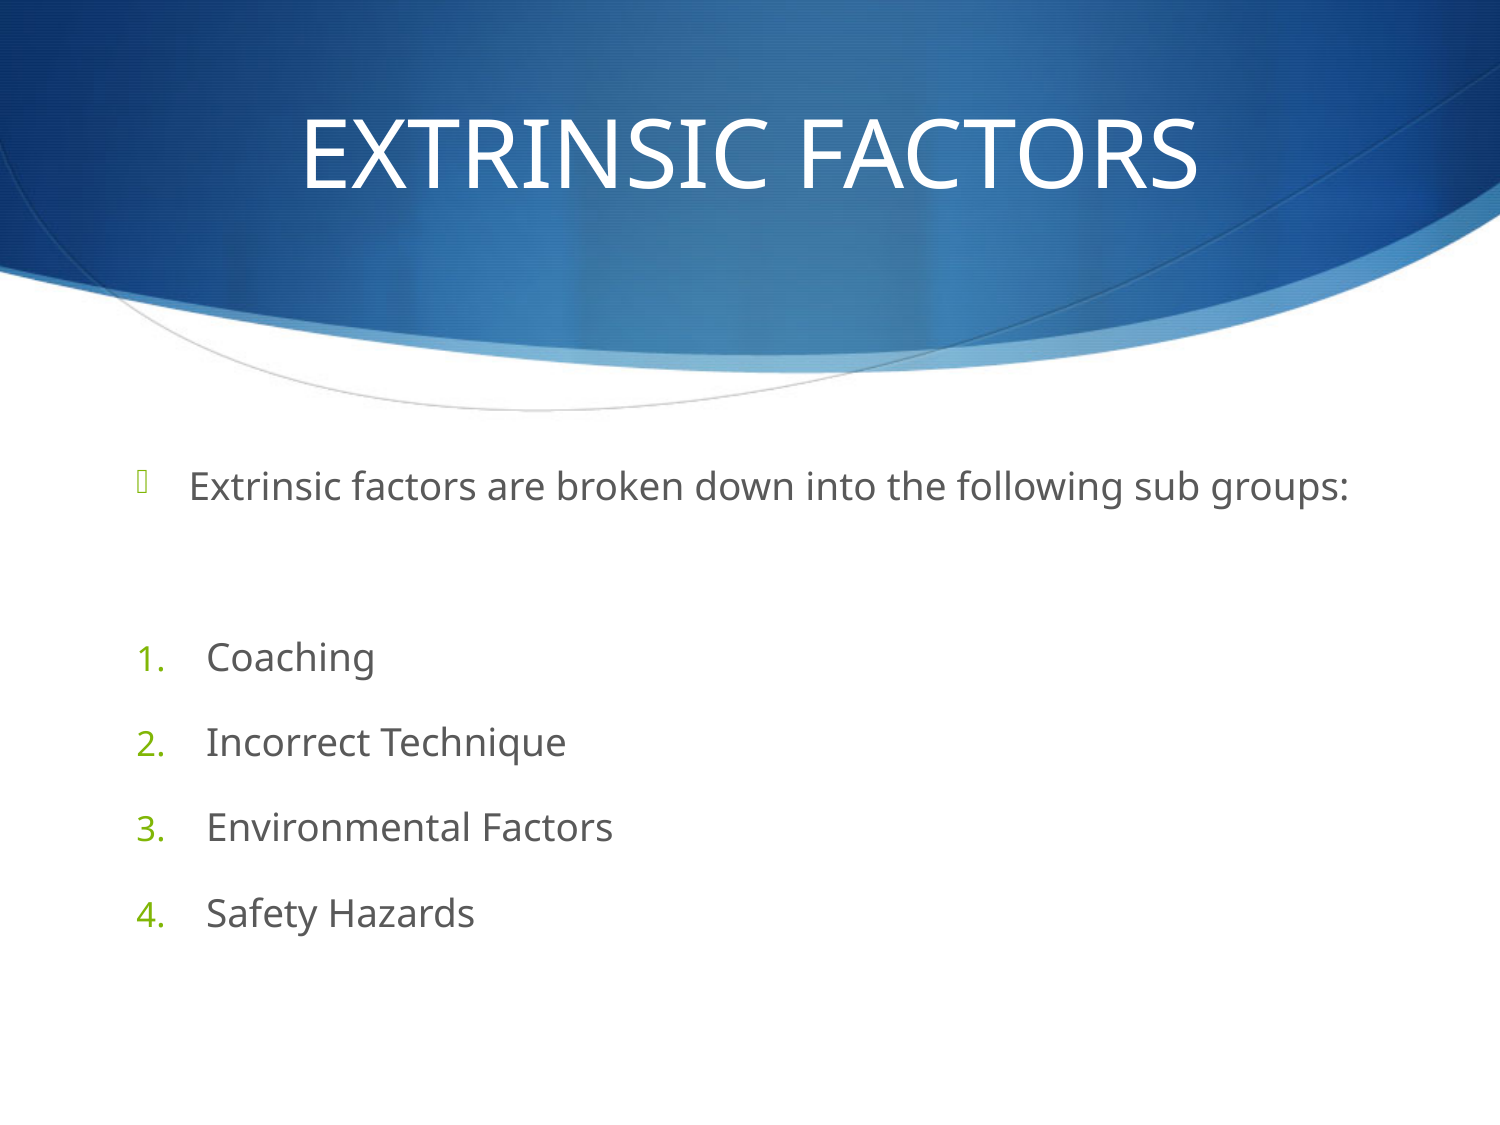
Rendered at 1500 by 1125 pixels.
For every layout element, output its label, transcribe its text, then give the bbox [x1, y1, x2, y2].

picture [0, 0, 1500, 1125]
title EXTRINSIC FACTORS [75, 56, 1425, 245]
list Extrinsic factors are broken down into the following sub groups: Coaching Incorrect Technique Environmental Factors Safety Hazards [121, 454, 1379, 991]
